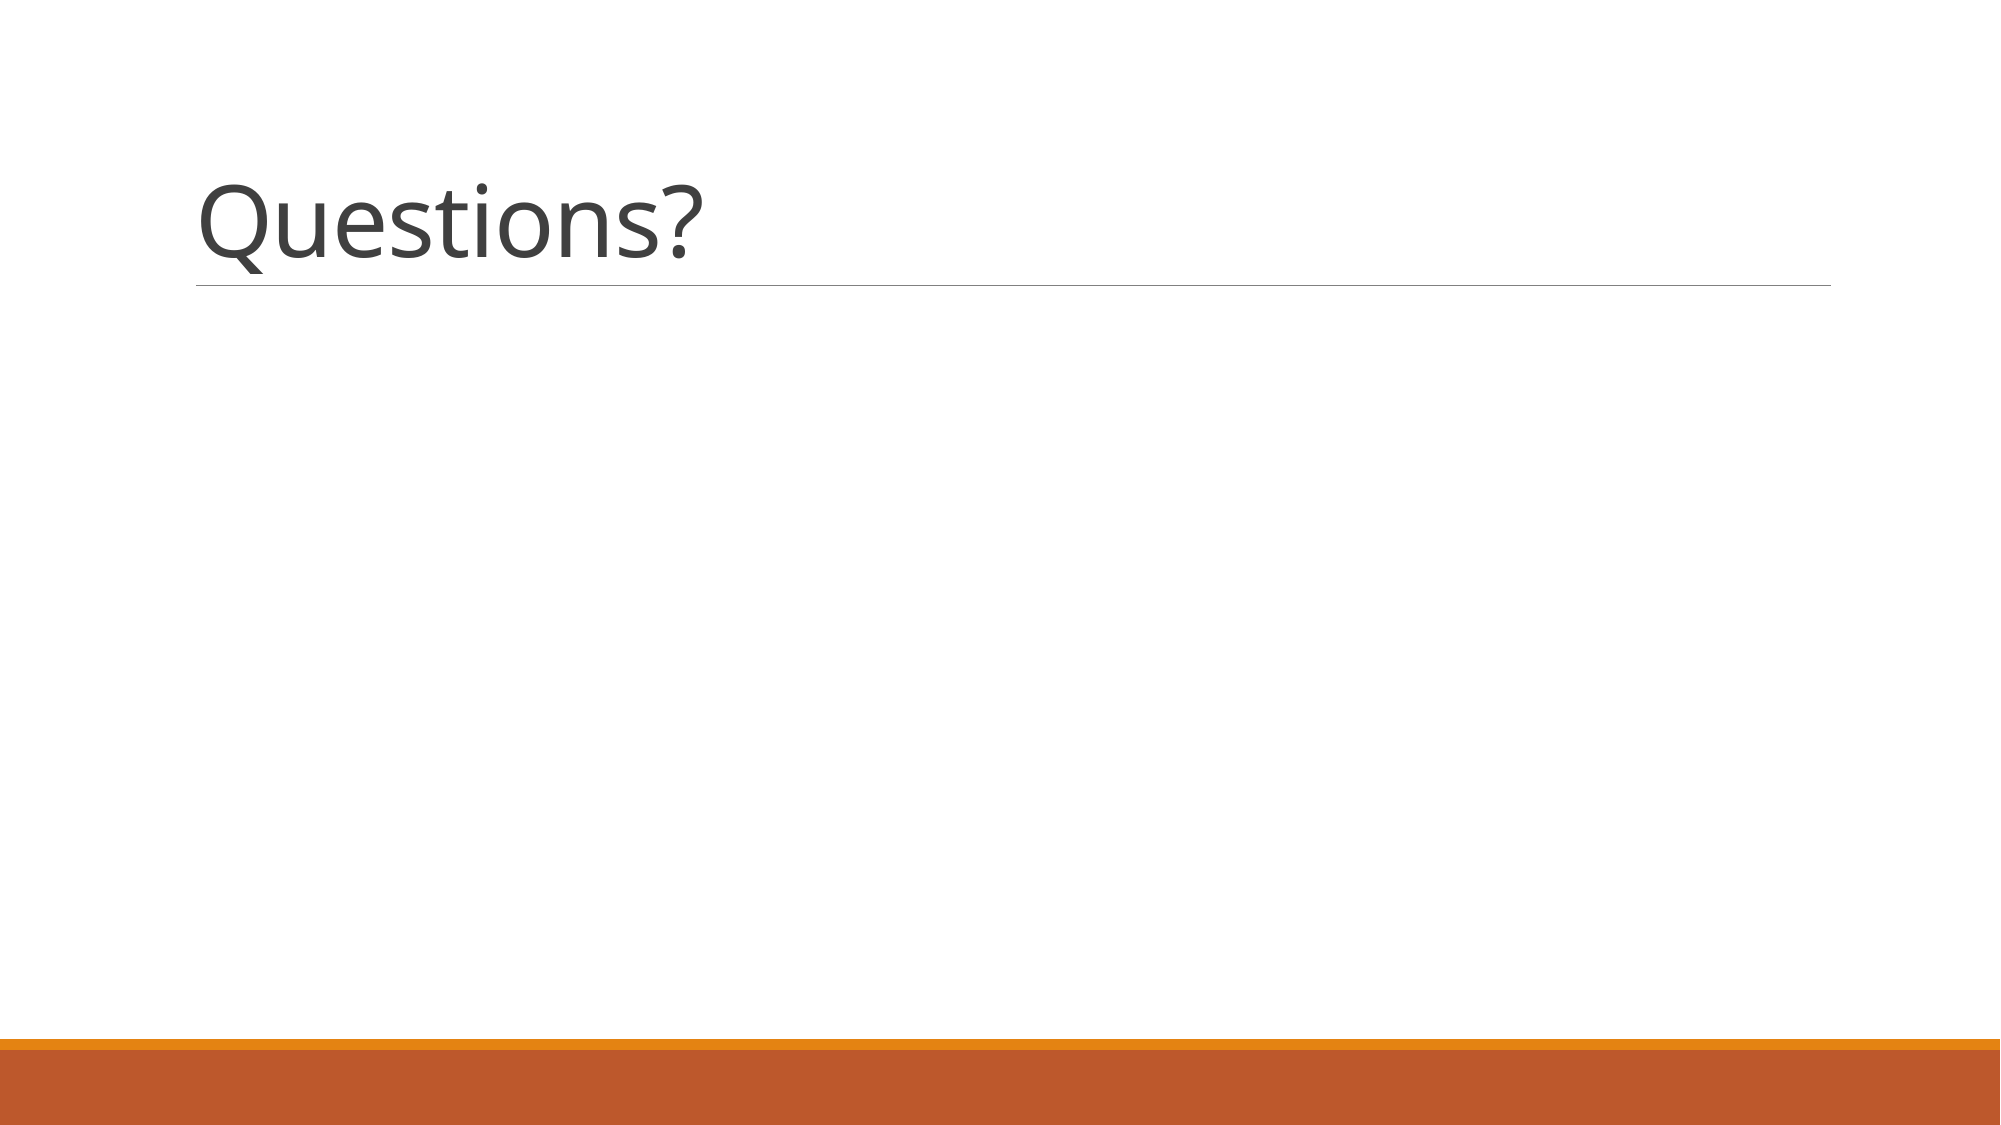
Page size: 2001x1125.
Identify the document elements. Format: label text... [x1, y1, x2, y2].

title Questions? [180, 47, 1830, 285]
